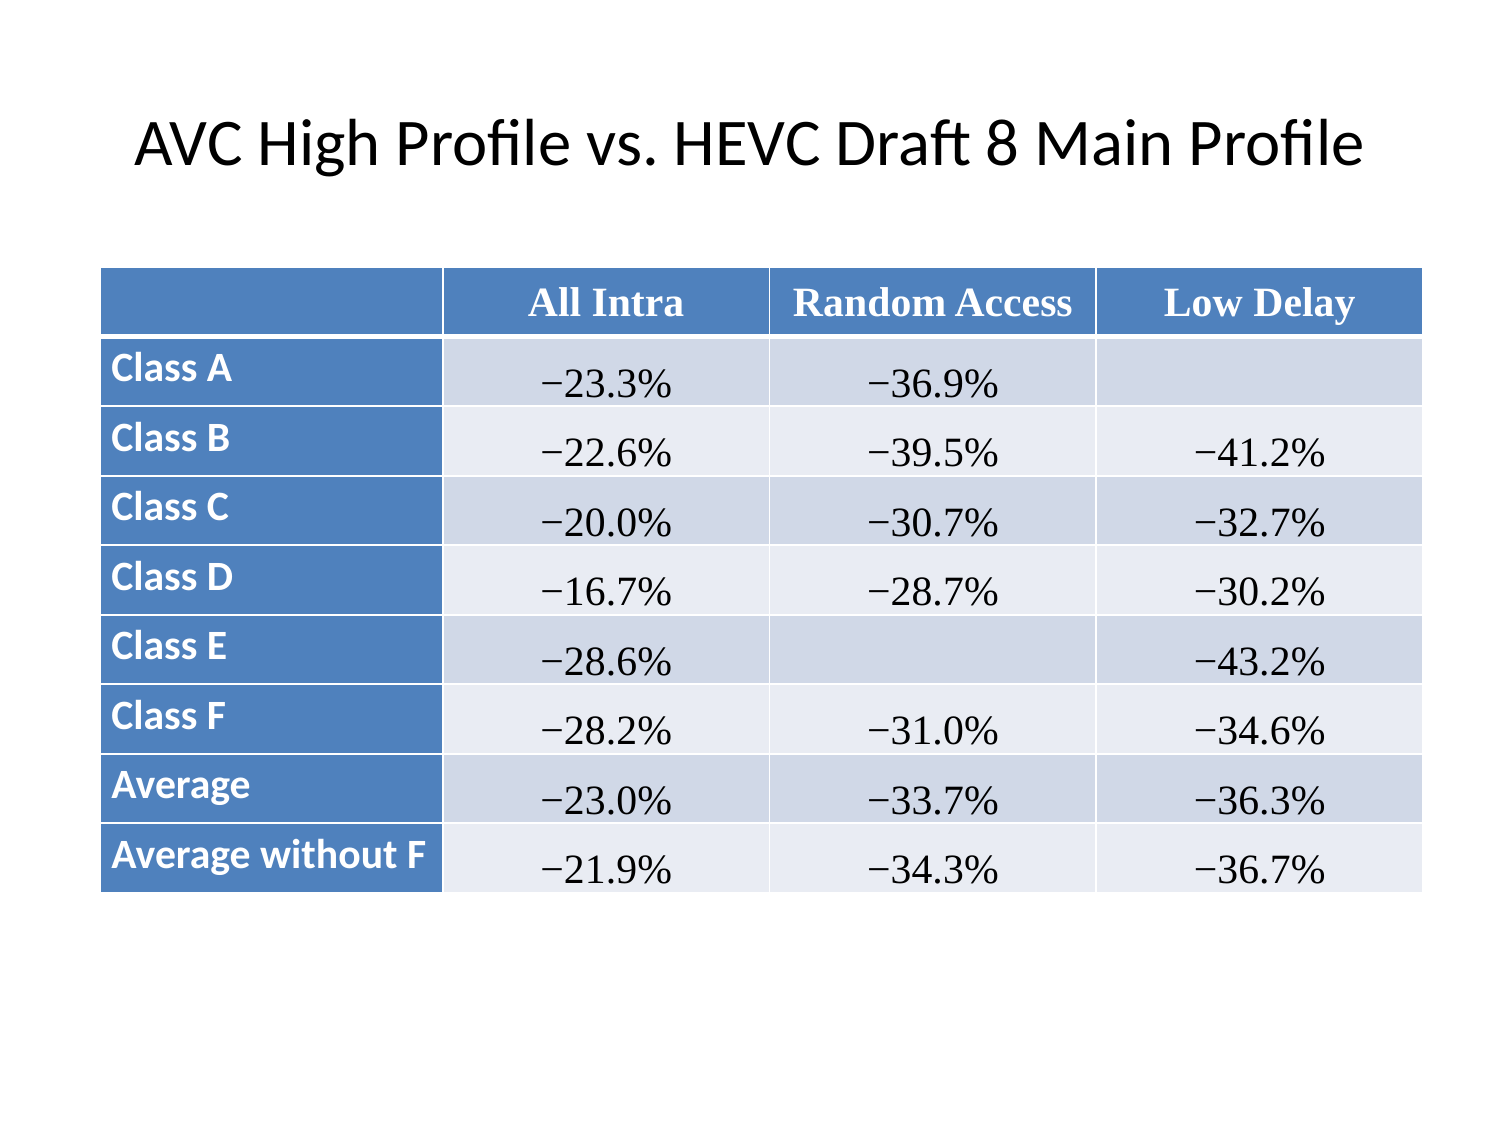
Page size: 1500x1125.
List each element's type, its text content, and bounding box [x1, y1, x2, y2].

table_cell −39.5% [770, 407, 1095, 475]
table_cell −36.7% [1097, 824, 1422, 892]
table_cell −32.7% [1097, 477, 1422, 544]
table_cell −16.7% [444, 546, 769, 614]
table_cell −34.6% [1097, 685, 1422, 753]
table_cell −21.9% [444, 824, 769, 892]
table_cell −36.3% [1097, 755, 1422, 822]
title AVC High Profile vs. HEVC Draft 8 Main Profile [75, 45, 1425, 233]
table_cell −33.7% [770, 755, 1095, 822]
table_cell −31.0% [770, 685, 1095, 753]
table_cell −20.0% [444, 477, 769, 544]
table_cell [1097, 339, 1422, 405]
table_header Random Access [770, 268, 1095, 334]
table_cell Class D [101, 546, 442, 614]
table_cell −28.2% [444, 685, 769, 753]
table_cell −23.3% [444, 339, 769, 405]
table_header All Intra [444, 268, 769, 334]
table_cell Average without F [101, 824, 442, 892]
table_header [101, 268, 442, 334]
table_cell −36.9% [770, 339, 1095, 405]
table_cell −30.7% [770, 477, 1095, 544]
table_cell [770, 616, 1095, 683]
table_cell Class E [101, 616, 442, 683]
table_cell −41.2% [1097, 407, 1422, 475]
table_cell −23.0% [444, 755, 769, 822]
table_cell Class C [101, 477, 442, 544]
table_header Low Delay [1097, 268, 1422, 334]
table_cell Class B [101, 407, 442, 475]
table_cell Class F [101, 685, 442, 753]
table_cell −28.6% [444, 616, 769, 683]
table_cell Class A [101, 339, 442, 405]
table_cell −43.2% [1097, 616, 1422, 683]
table_cell −22.6% [444, 407, 769, 475]
table_cell −34.3% [770, 824, 1095, 892]
table_cell −30.2% [1097, 546, 1422, 614]
table_cell −28.7% [770, 546, 1095, 614]
table_cell Average [101, 755, 442, 822]
